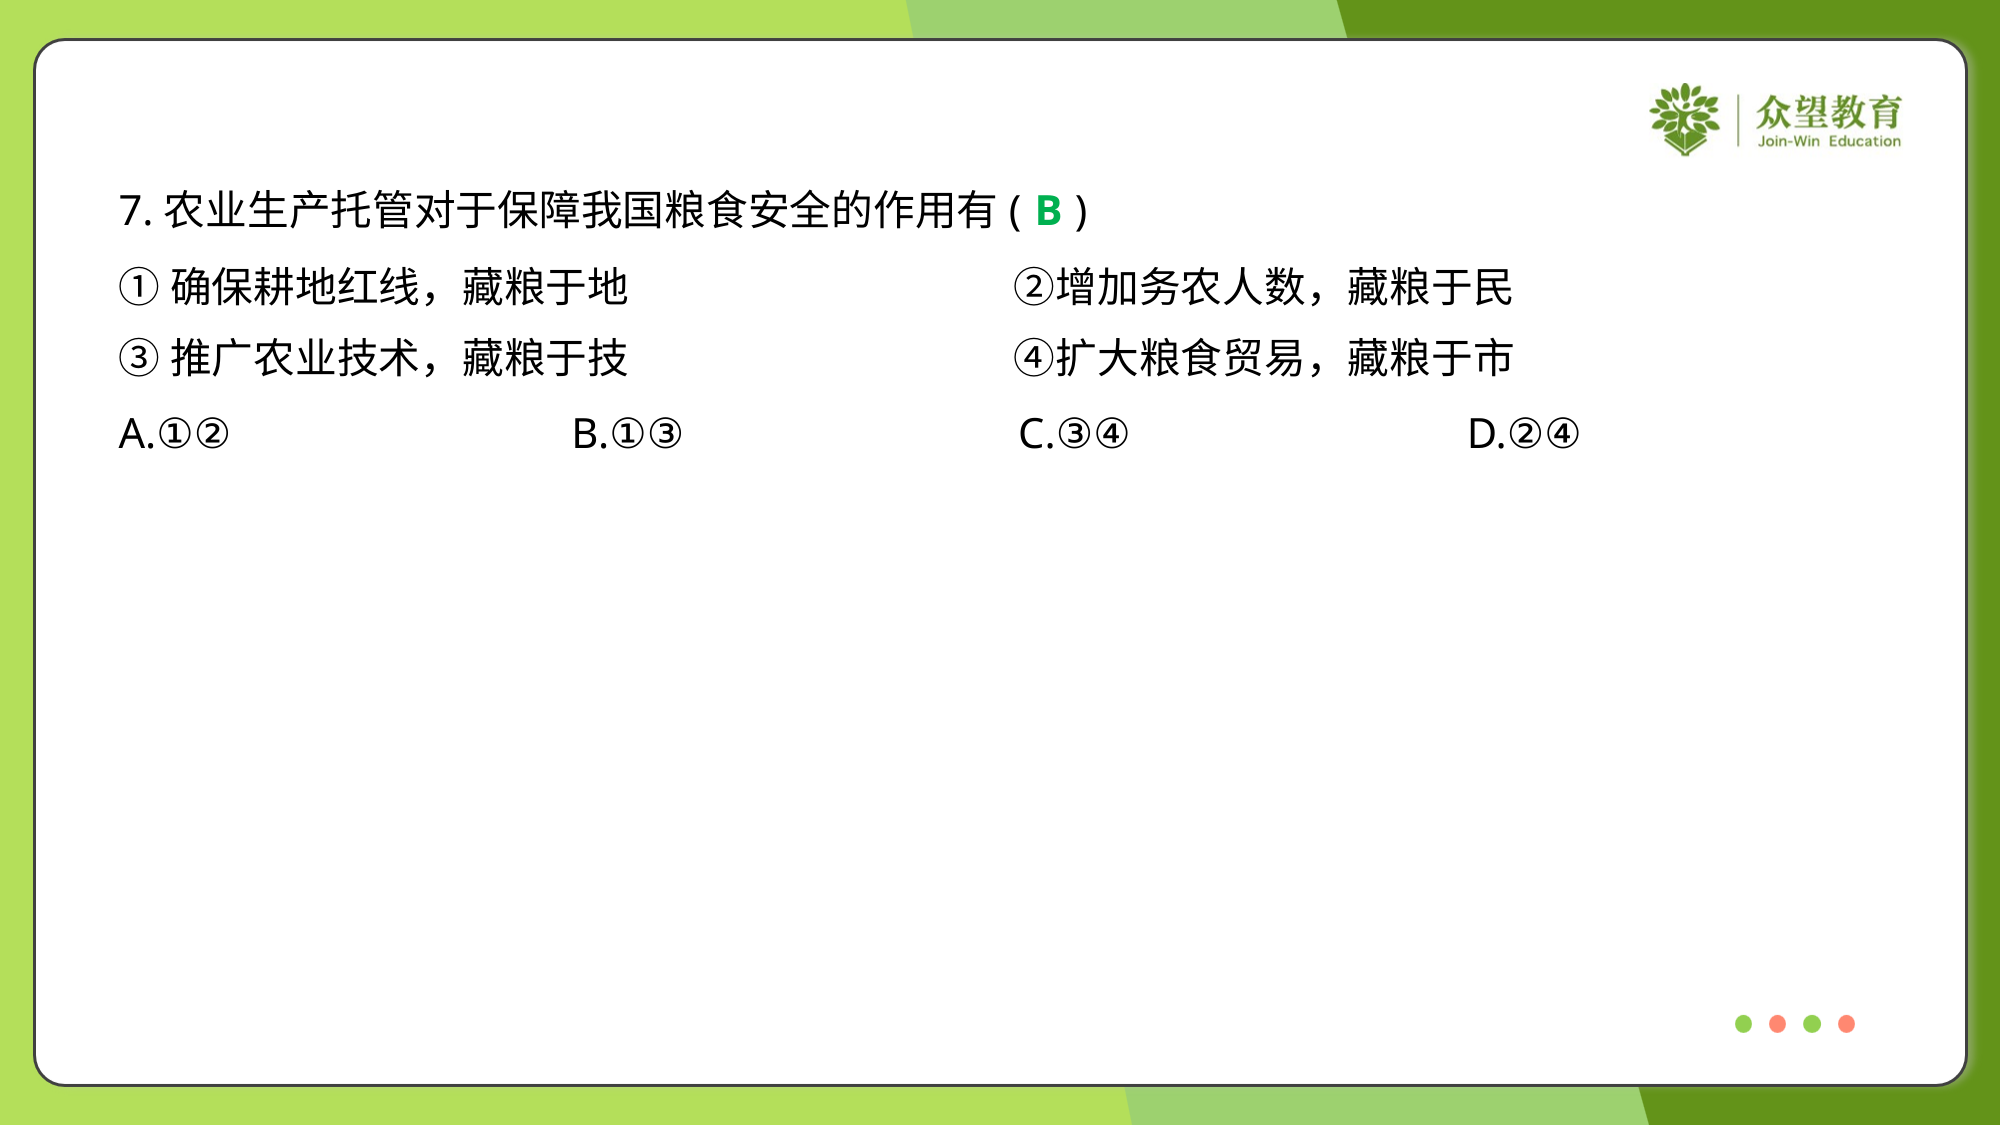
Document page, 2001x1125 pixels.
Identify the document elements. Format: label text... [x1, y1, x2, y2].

text_box A.①② B.①③ C.③④ D.②④ [118, 381, 1883, 448]
picture [0, 0, 2000, 1125]
text_box ①确保耕地红线，藏粮于地 ②增加务农人数，藏粮于民 ③推广农业技术，藏粮于技 ④扩大粮食贸易，藏粮于市 [118, 235, 1883, 374]
text_box 7.农业生产托管对于保障我国粮食安全的作用有( ) [1078, 158, 1883, 226]
text_box B [1019, 158, 1078, 226]
text_box 7.农业生产托管对于保障我国粮食安全的作用有( ) [118, 158, 1019, 226]
